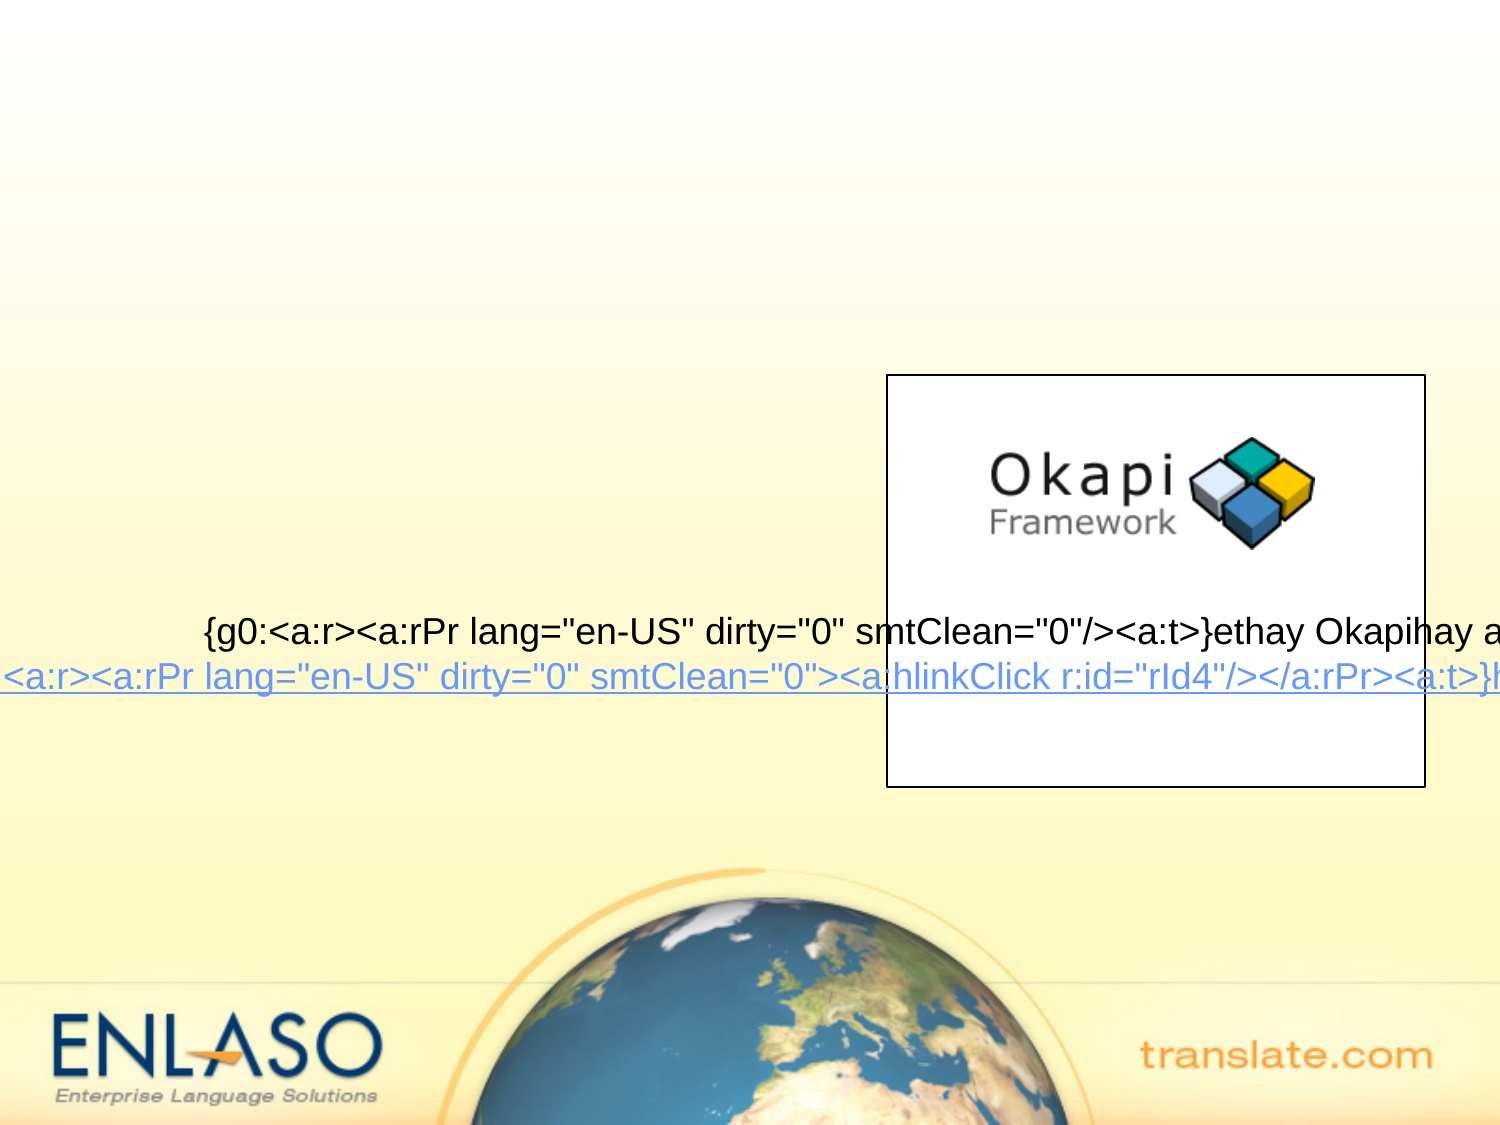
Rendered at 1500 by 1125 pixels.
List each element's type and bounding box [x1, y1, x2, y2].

picture [0, 694, 1500, 1125]
text_box [887, 374, 1426, 788]
picture [0, 0, 1500, 692]
picture [1488, 634, 1498, 642]
picture [259, 671, 269, 687]
